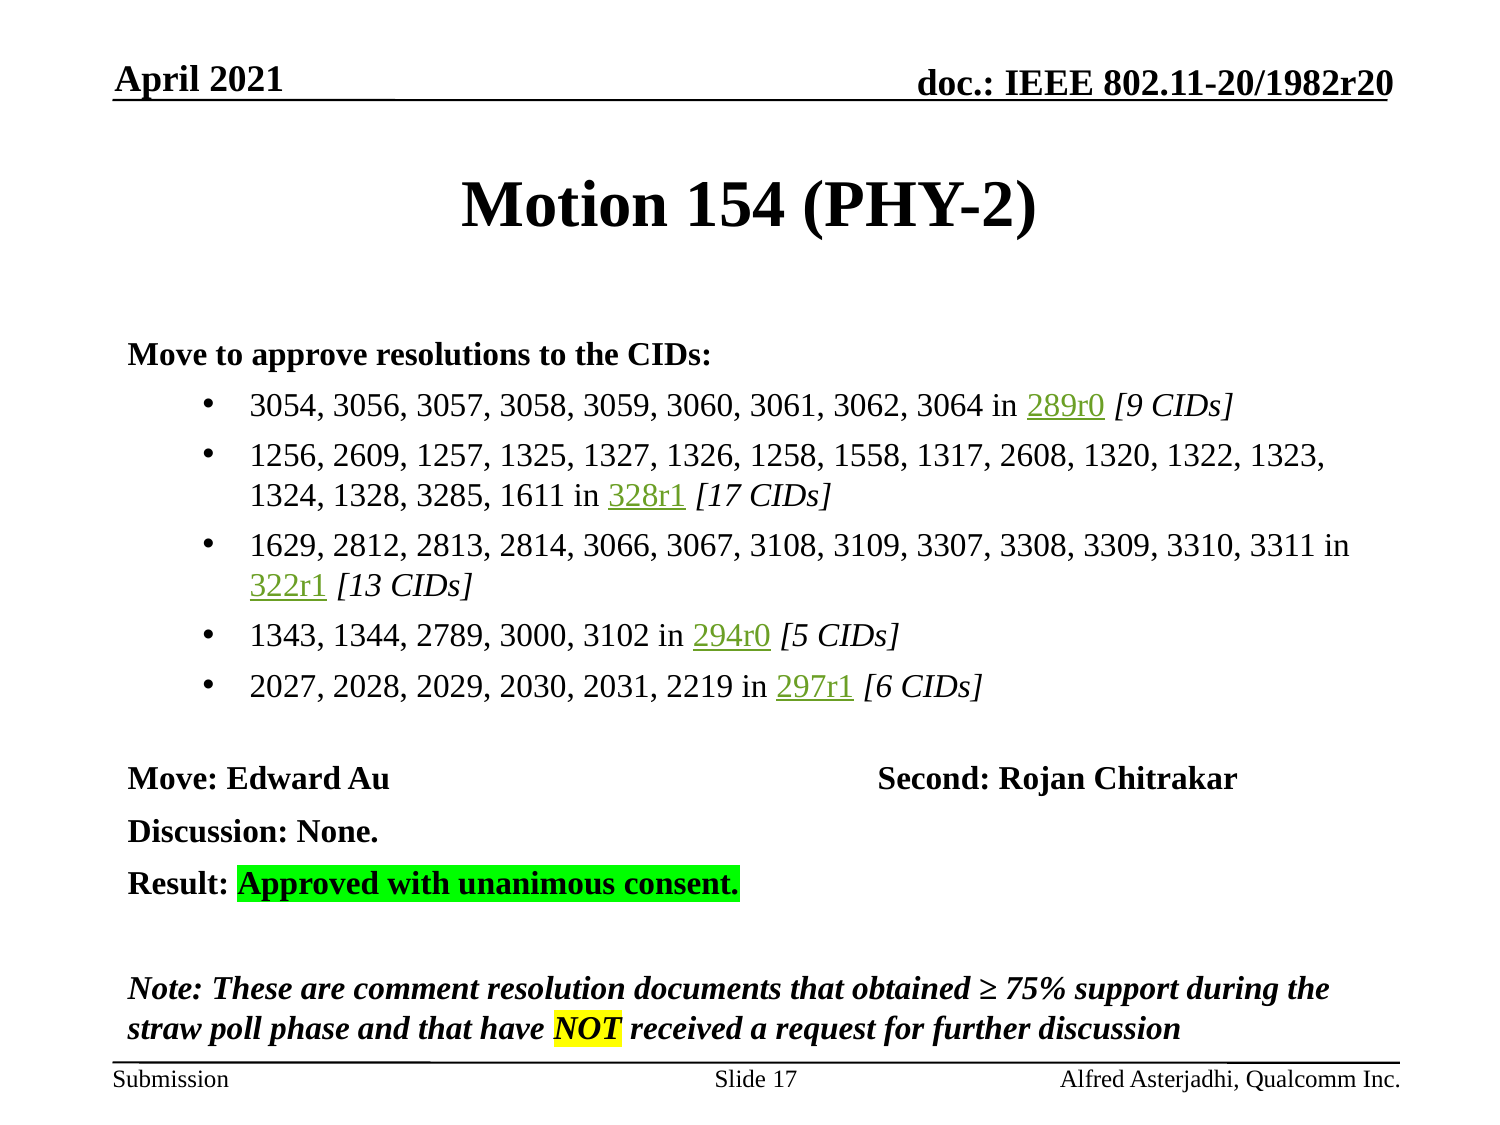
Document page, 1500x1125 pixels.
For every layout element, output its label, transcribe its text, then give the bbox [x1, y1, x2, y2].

slide_number Slide 17 [712, 1061, 800, 1123]
title Motion 154 (PHY-2) [112, 112, 1388, 288]
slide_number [114, 54, 423, 100]
footer Alfred Asterjadhi, Qualcomm Inc. [878, 1061, 1402, 1093]
list Move to approve resolutions to the CIDs: 3054, 3056, 3057, 3058, 3059, 3060, 3061, 3062, 3064 in 289r0 [9 CIDs] 1256, 2609, 1257, 1325, 1327, 1326, 1258, 1558, 1317, 2608, 1320, 1322, 1323, 1324, 1328, 3285, 1611 in 328r1 [17 CIDs] 1629, 2812, 2813, 2814, 3066, 3067, 3108, 3109, 3307, 3308, 3309, 3310, 3311 in 322r1 [13 CIDs] 1343, 1344, 2789, 3000, 3102 in 294r0 [5 CIDs] 2027, 2028, 2029, 2030, 2031, 2219 in 297r1 [6 CIDs] Move: Edward Au Second: Rojan Chitrakar Discussion: None. Result: Approved with unanimous consent. Note: These are comment resolution documents that obtained ≥ 75% support during the straw poll phase and that have NOT received a request for further discussion [112, 324, 1388, 1000]
